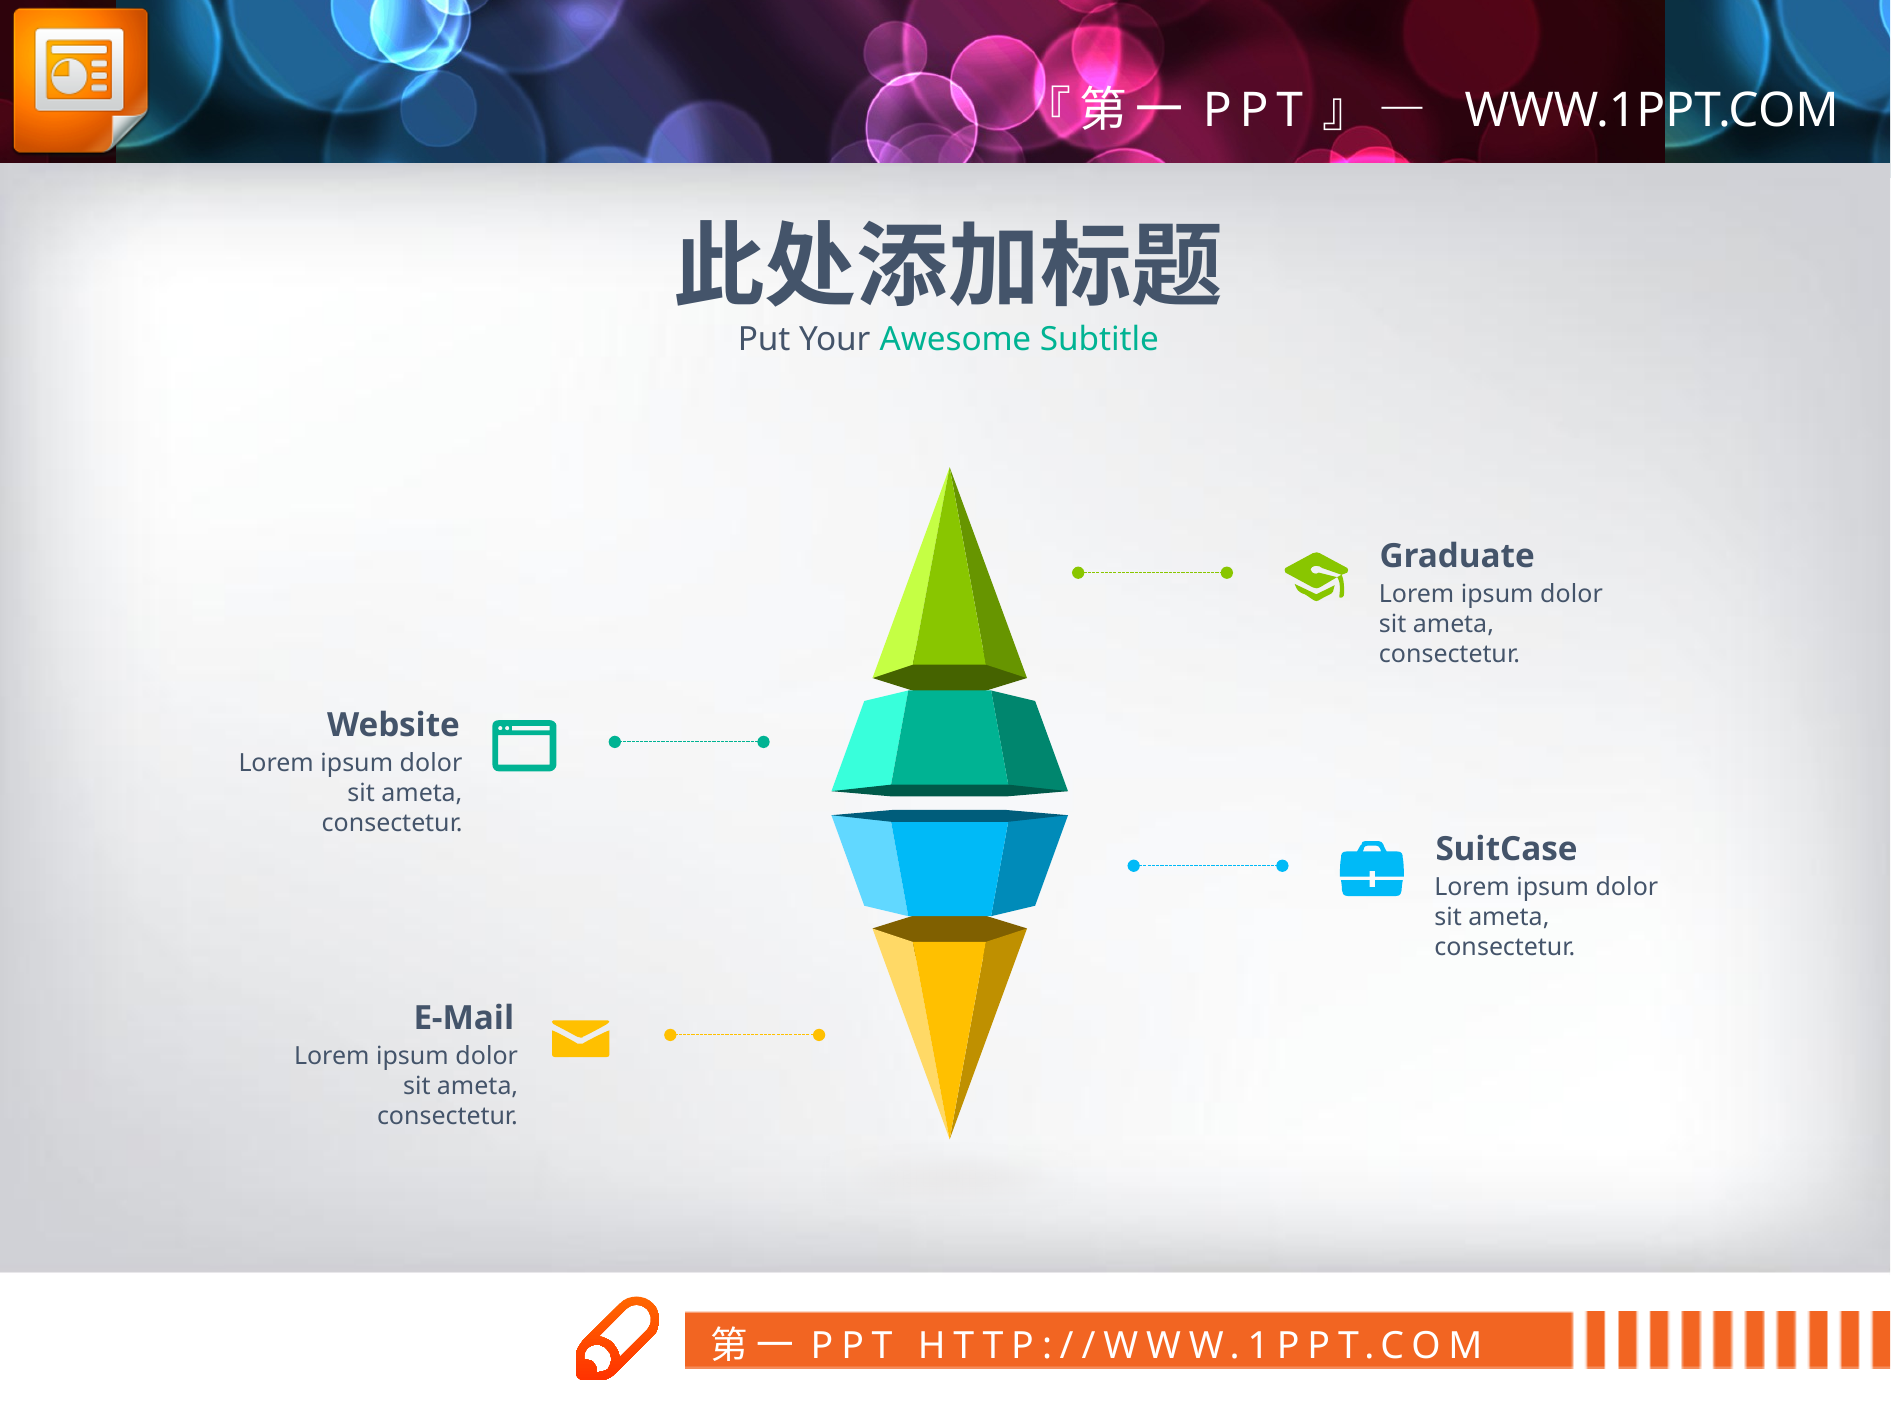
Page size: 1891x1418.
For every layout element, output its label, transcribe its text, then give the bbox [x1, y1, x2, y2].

text_box SuitCase [1420, 819, 1593, 875]
text_box [1340, 880, 1403, 897]
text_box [872, 926, 1028, 1140]
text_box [831, 809, 1069, 917]
text_box Lorem ipsum dolor sit ameta, consectetur. [1419, 863, 1697, 968]
picture [685, 1311, 1891, 1369]
text_box [1284, 552, 1349, 598]
picture [0, 0, 1891, 1275]
text_box Lorem ipsum dolor sit ameta, consectetur. [200, 739, 478, 844]
text_box Lorem ipsum dolor sit ameta, consectetur. [1364, 570, 1641, 675]
text_box Put Your Awesome Subtitle [723, 309, 1175, 365]
text_box 此处添加标题 [658, 200, 1239, 325]
text_box [1294, 583, 1335, 602]
text_box Website [312, 695, 476, 751]
text_box Graduate [1364, 526, 1551, 582]
text_box [552, 1030, 610, 1058]
text_box [1339, 841, 1404, 877]
text_box E-Mail [398, 988, 530, 1044]
text_box [551, 1020, 610, 1038]
text_box Lorem ipsum dolor sit ameta, consectetur. [256, 1032, 534, 1137]
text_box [831, 690, 1069, 797]
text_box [872, 467, 1028, 688]
text_box [492, 720, 557, 772]
